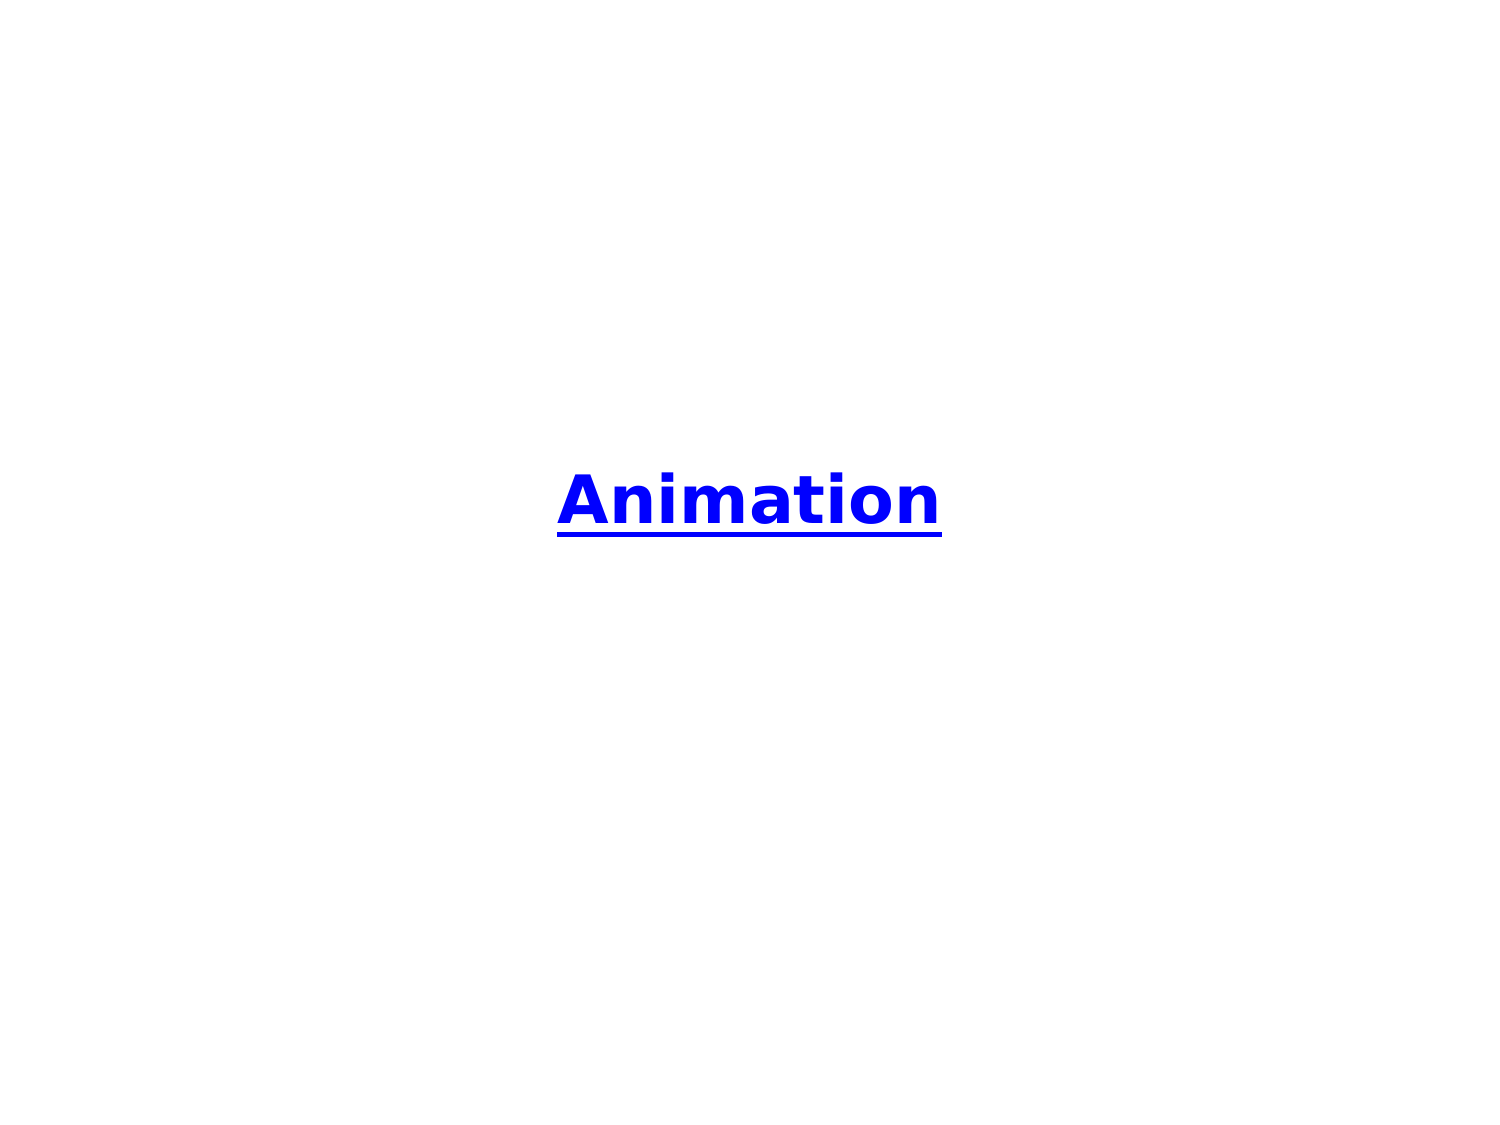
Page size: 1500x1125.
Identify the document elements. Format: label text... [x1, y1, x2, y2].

list Animation [75, 262, 1425, 1005]
